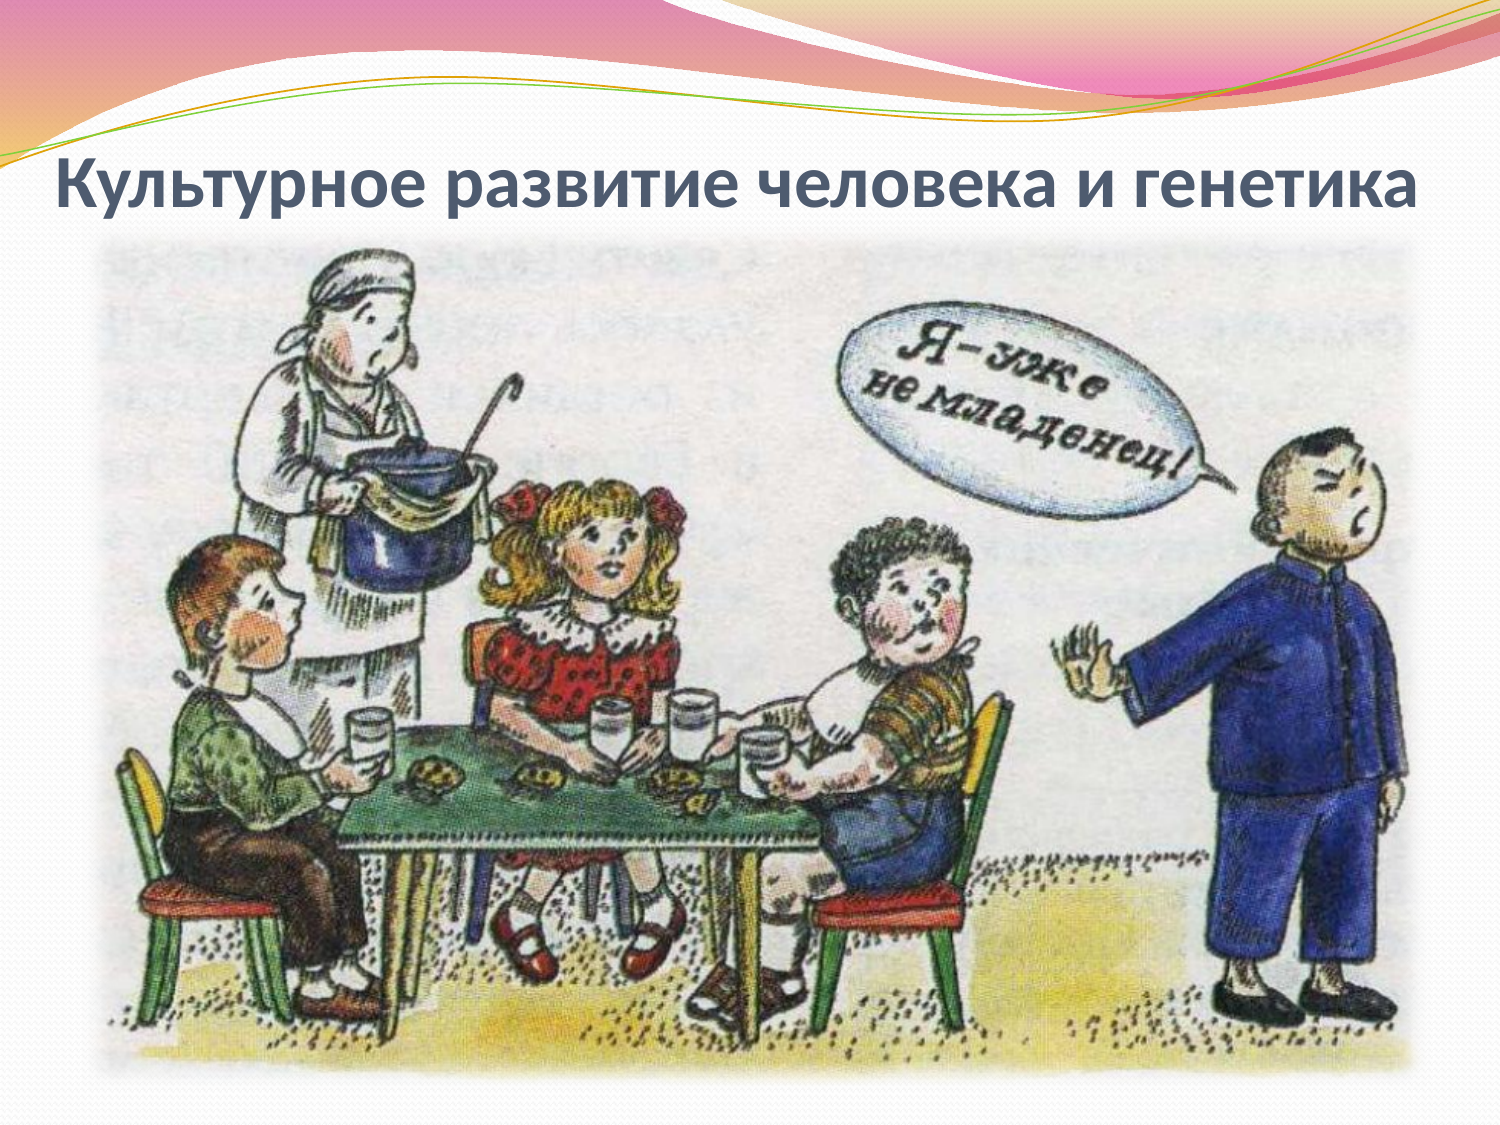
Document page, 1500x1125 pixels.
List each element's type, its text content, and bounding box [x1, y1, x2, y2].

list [81, 222, 1430, 1090]
title Культурное развитие человека и генетика [23, 93, 1454, 223]
